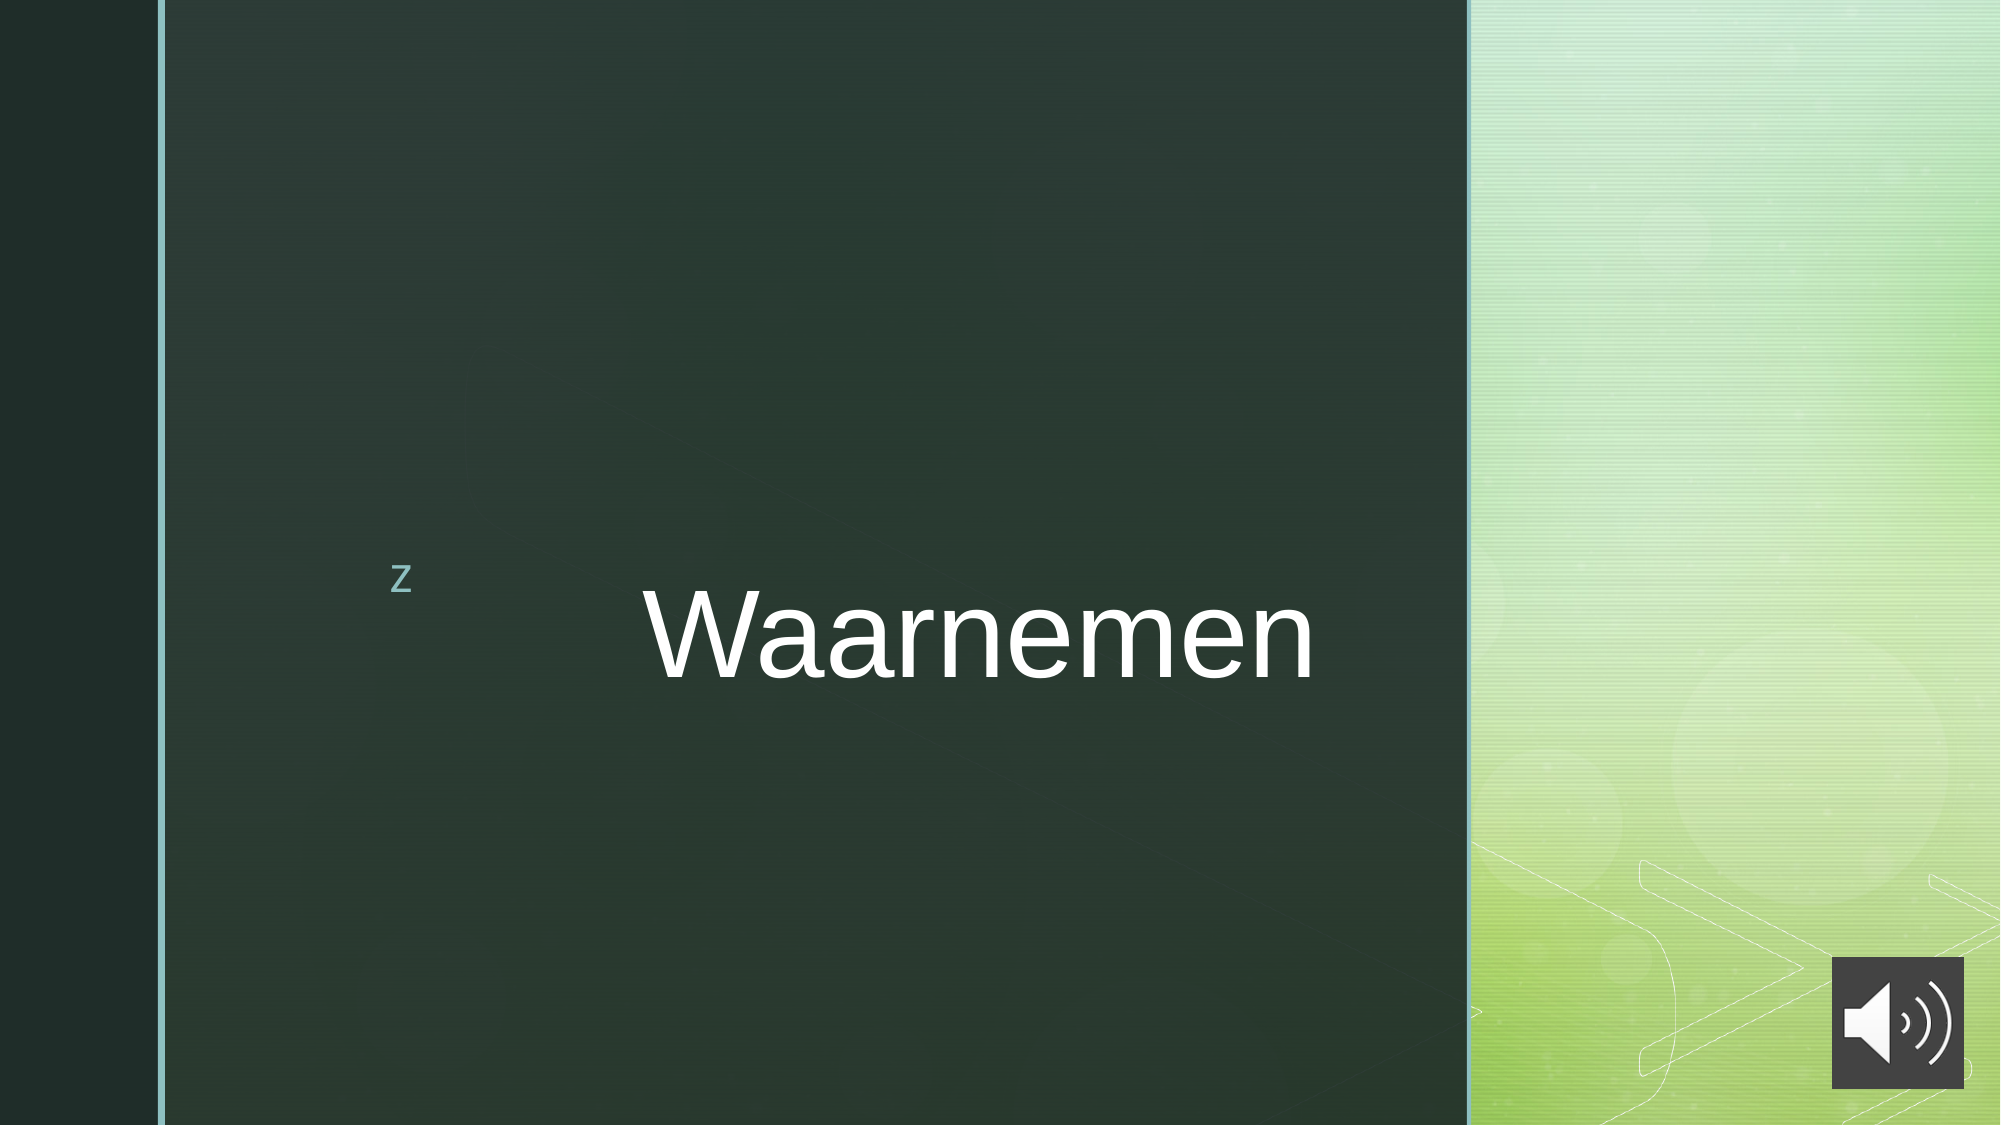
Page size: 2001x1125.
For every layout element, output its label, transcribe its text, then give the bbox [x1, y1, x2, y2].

title Waarnemen [428, 562, 1334, 935]
picture [1472, 0, 2001, 1125]
